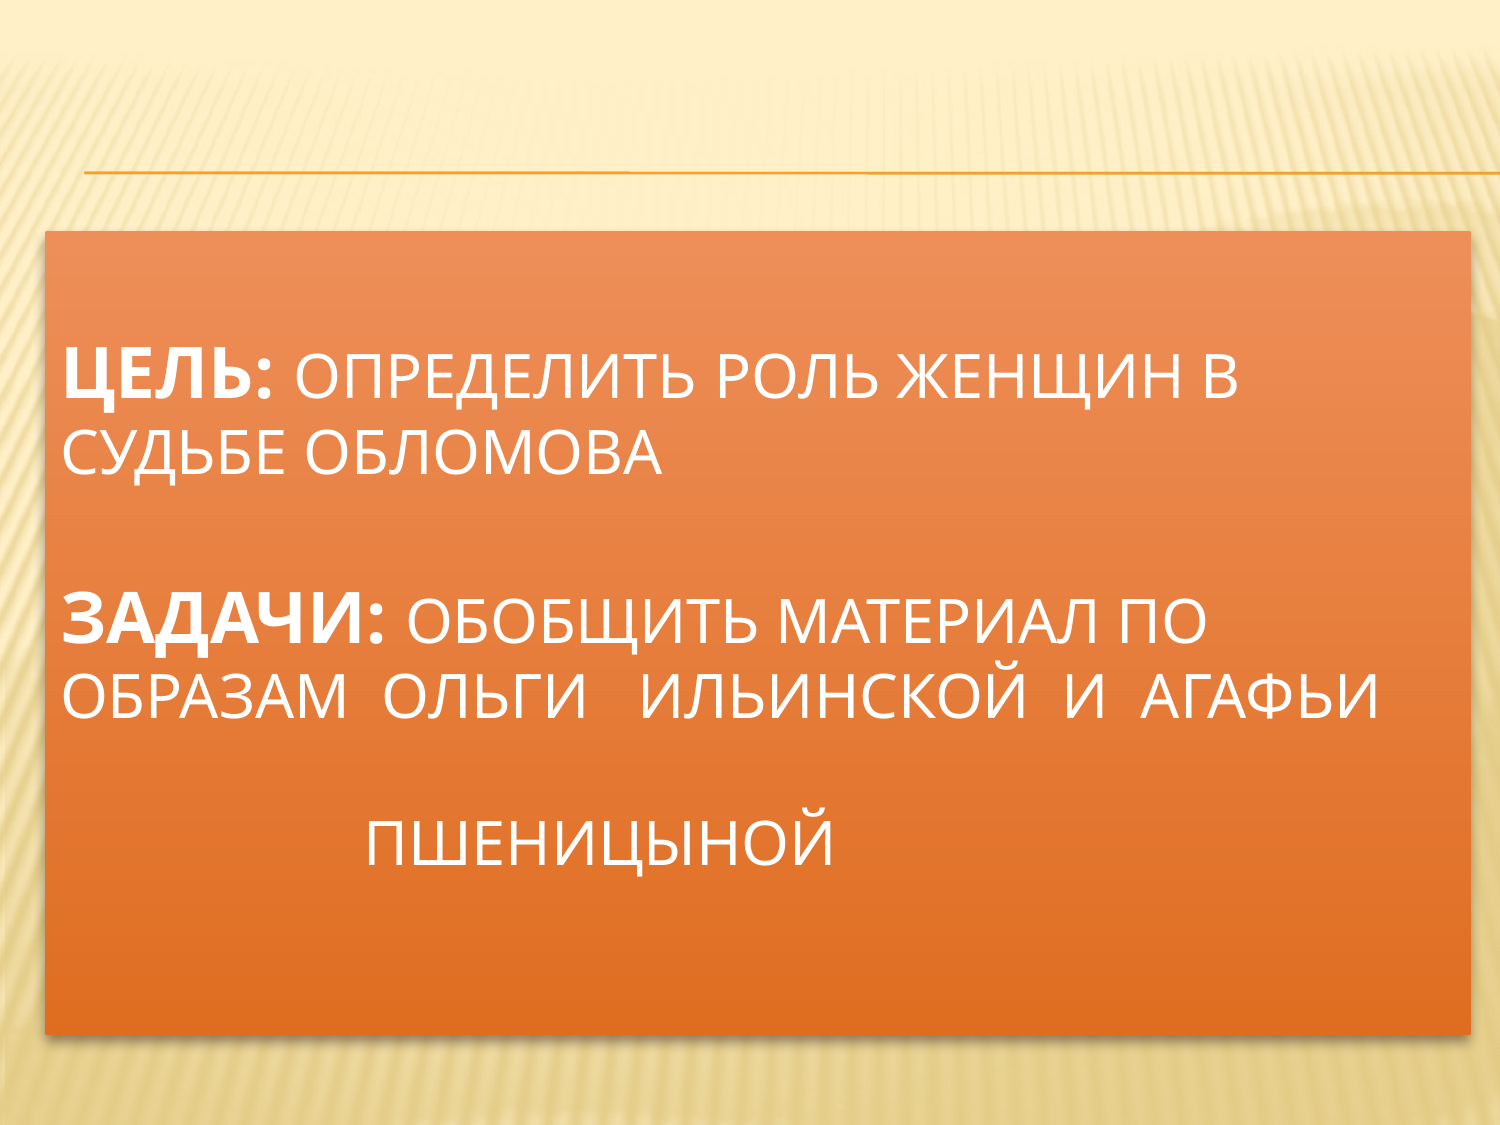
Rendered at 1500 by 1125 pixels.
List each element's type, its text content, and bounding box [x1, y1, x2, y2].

title цель: определить роль женщин в судьбе обломова задачи: обобщить материал по образам ольги ильинской и агафьи Пшеницыной [45, 231, 1471, 1035]
